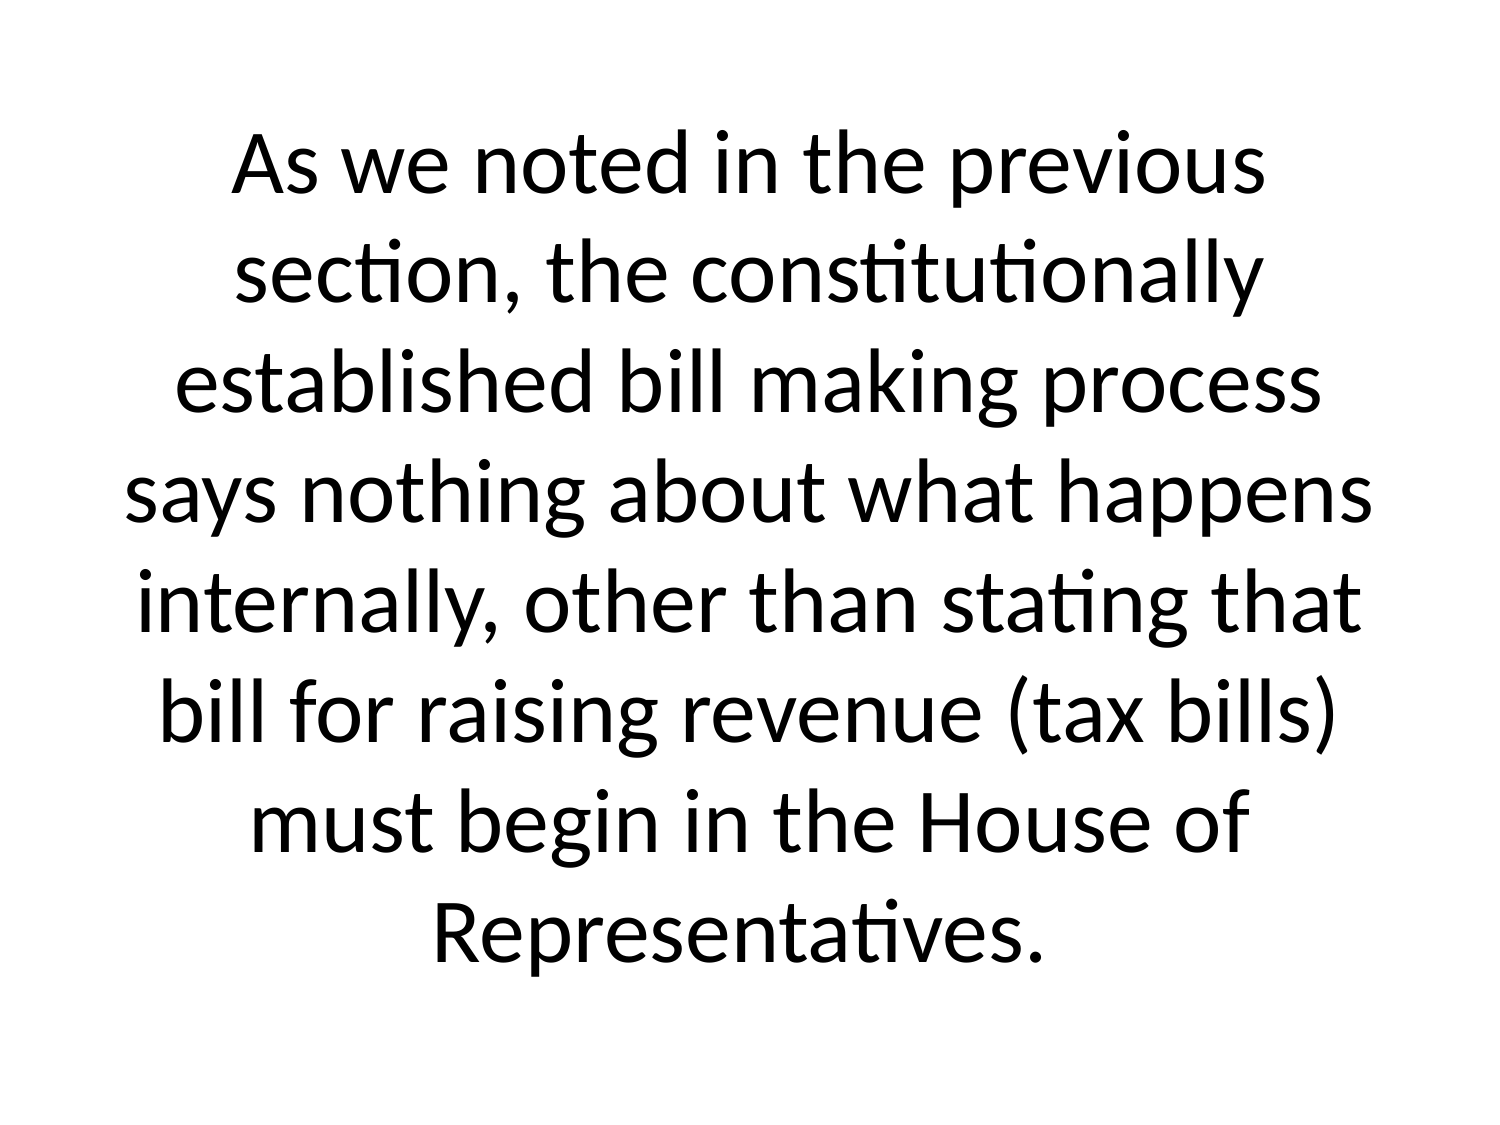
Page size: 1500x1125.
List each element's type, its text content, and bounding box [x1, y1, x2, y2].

title As we noted in the previous section, the constitutionally established bill making process says nothing about what happens internally, other than stating that bill for raising revenue (tax bills) must begin in the House of Representatives. [74, 44, 1426, 1038]
